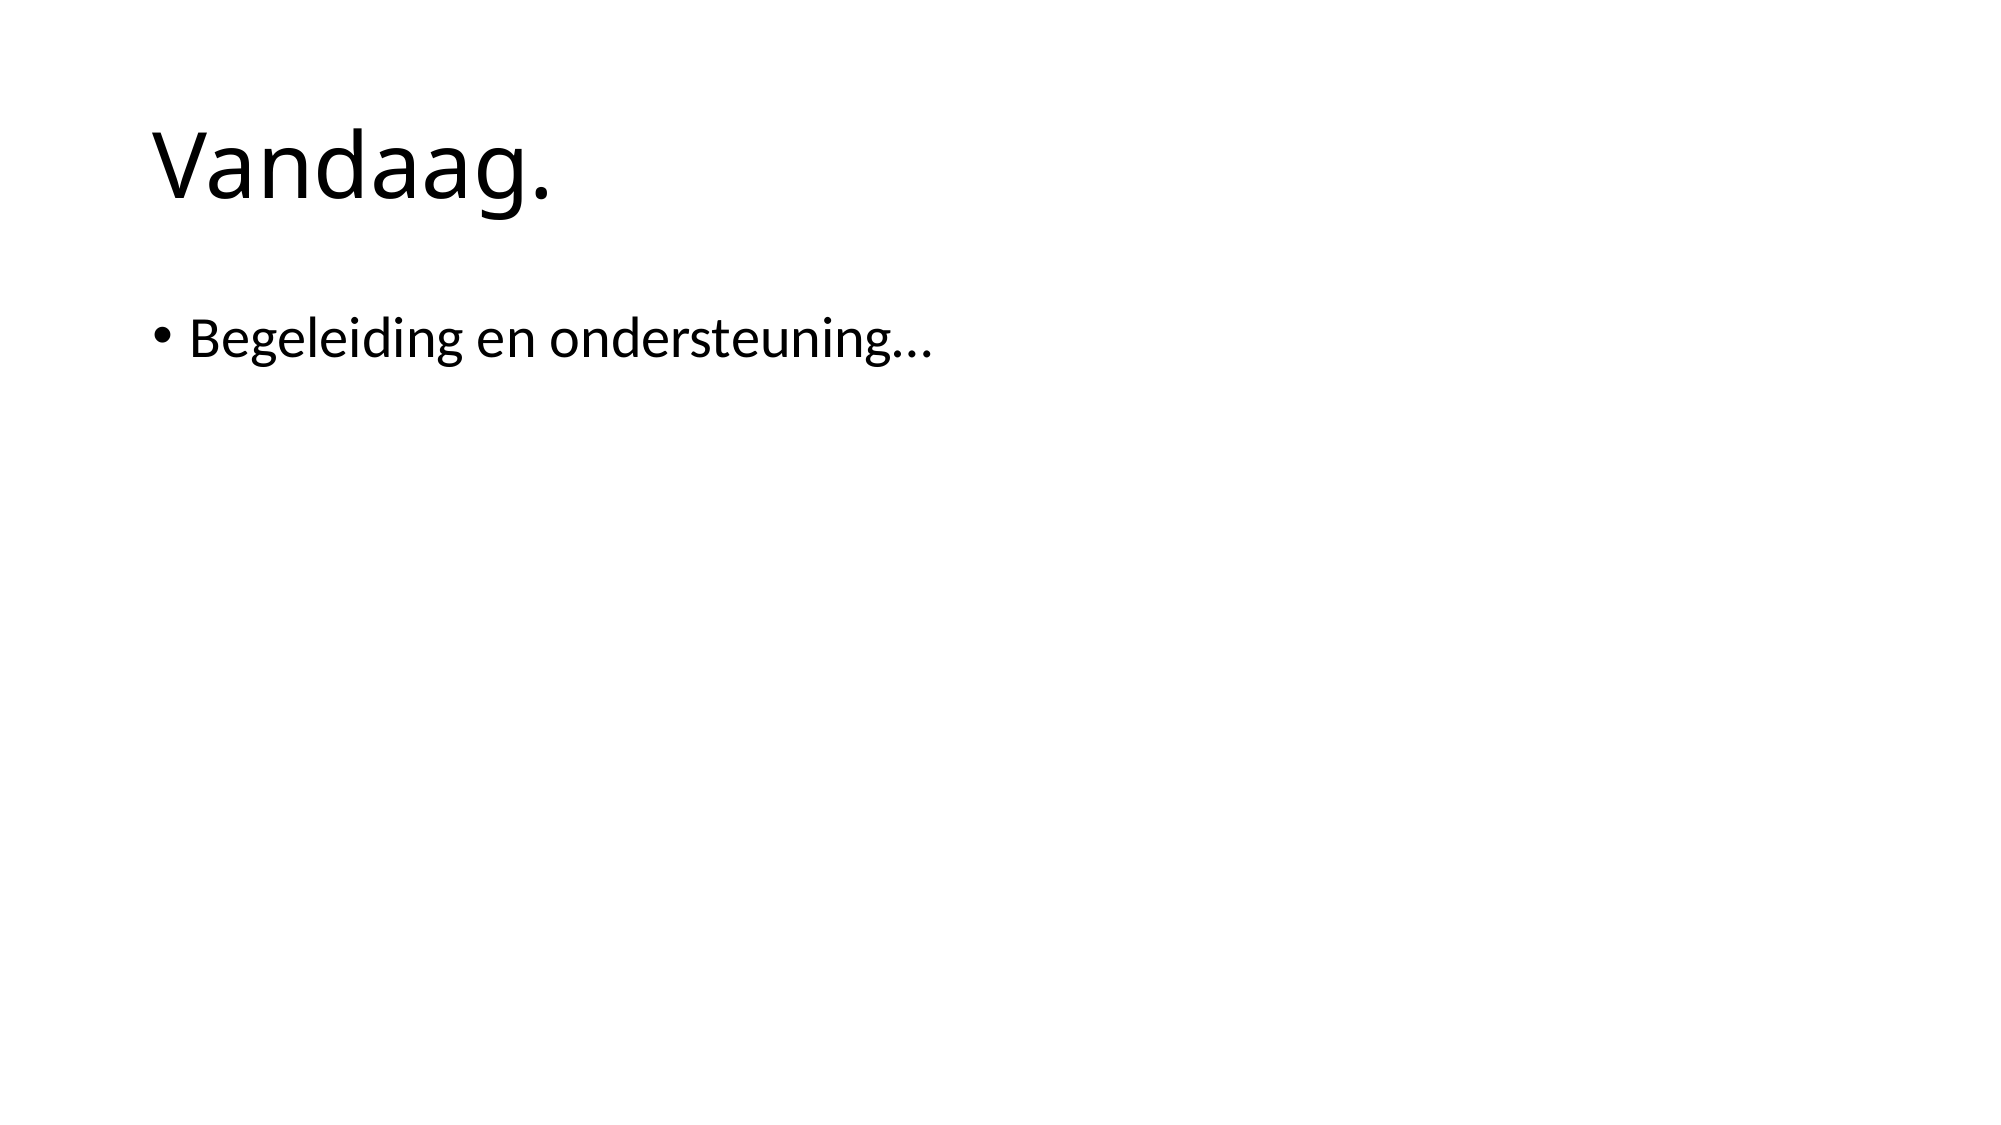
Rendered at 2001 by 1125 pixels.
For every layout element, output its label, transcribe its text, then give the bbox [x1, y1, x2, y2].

title Vandaag. [137, 59, 1863, 278]
list Begeleiding en ondersteuning… [137, 299, 1863, 1014]
